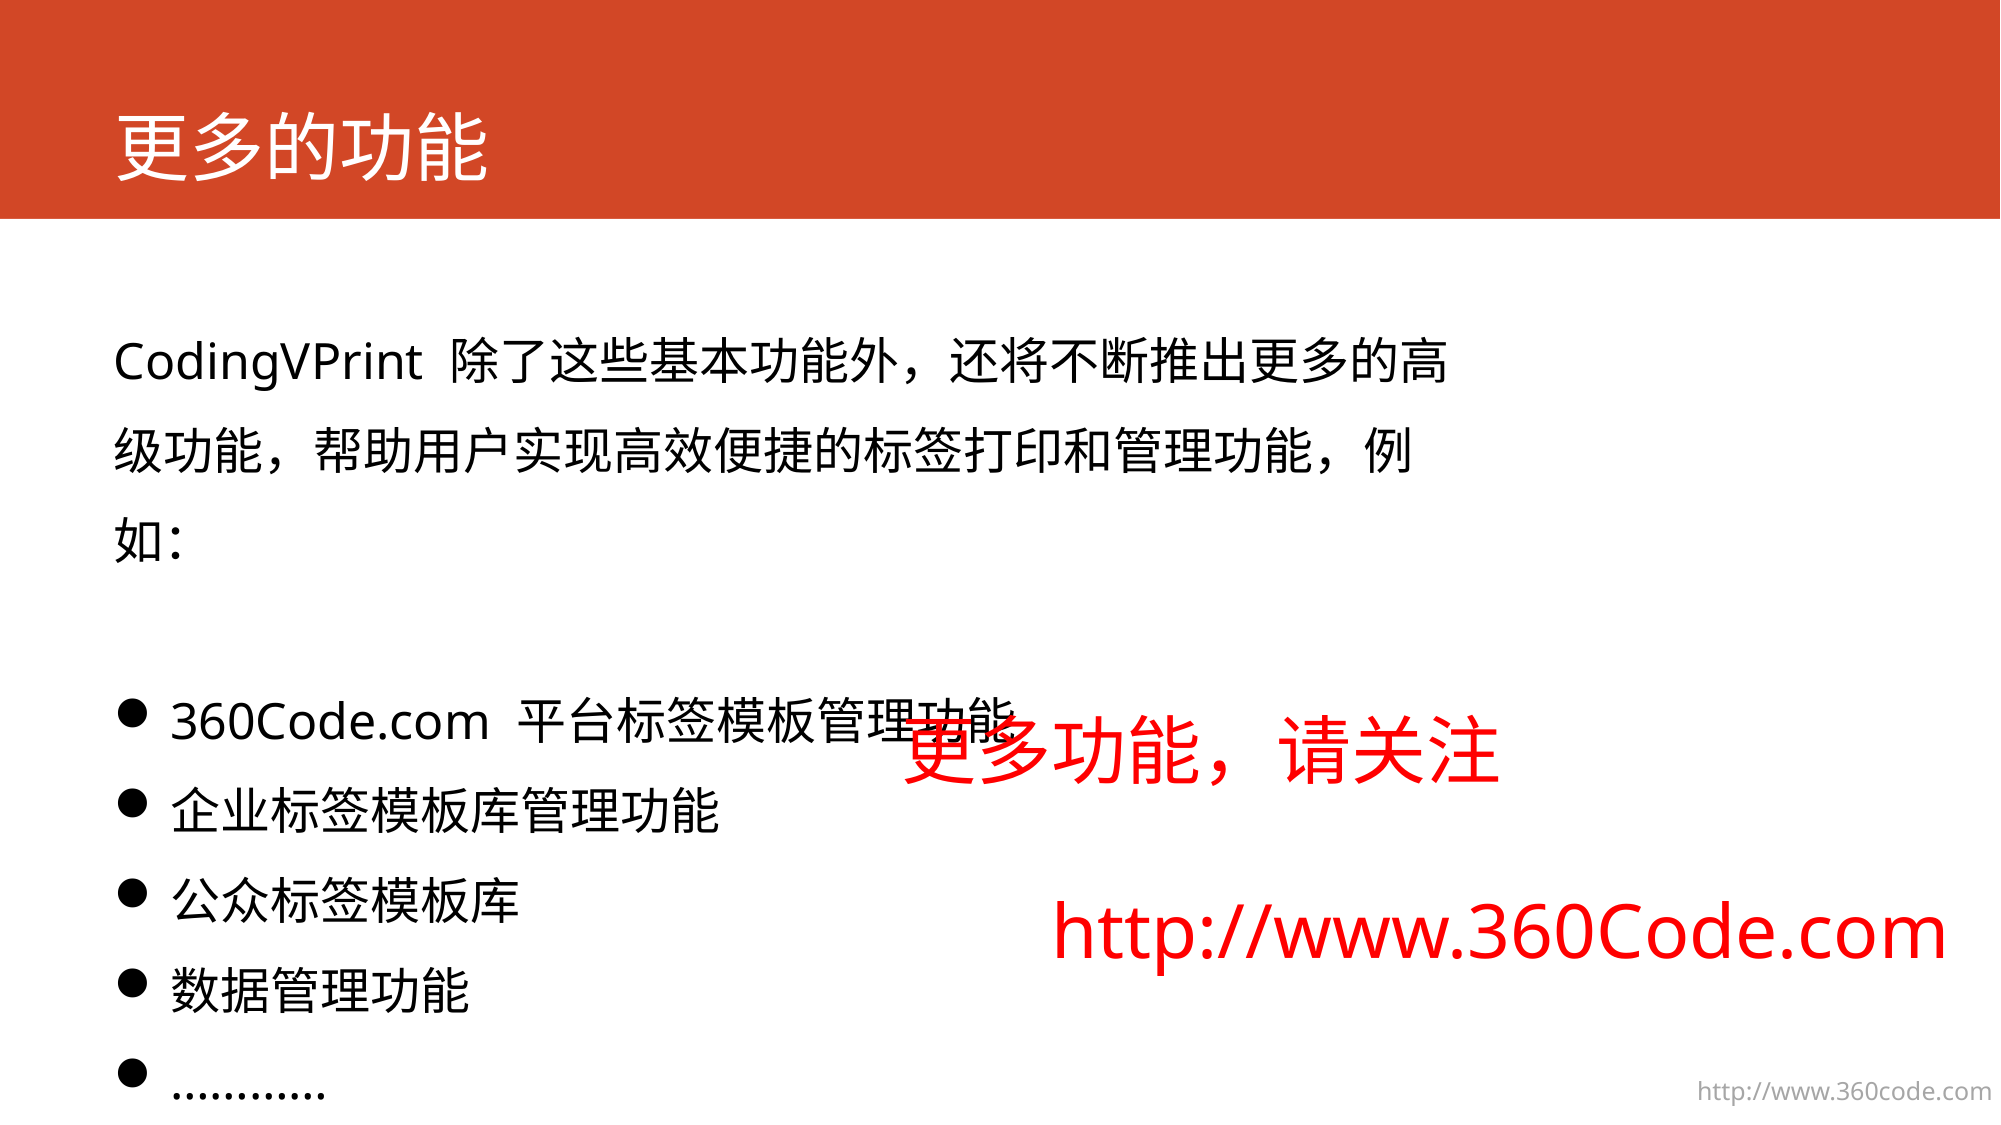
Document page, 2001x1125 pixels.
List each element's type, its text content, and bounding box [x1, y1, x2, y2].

text_box CodingVPrint 除了这些基本功能外，还将不断推出更多的高级功能，帮助用户实现高效便捷的标签打印和管理功能，例如： 360Code.com 平台标签模板管理功能 企业标签模板库管理功能 公众标签模板库 数据管理功能 ………… [99, 292, 1470, 1117]
text_box 更多功能，请关注 http://www.360Code.com [886, 696, 1965, 982]
title 更多的功能 [99, 0, 1863, 199]
